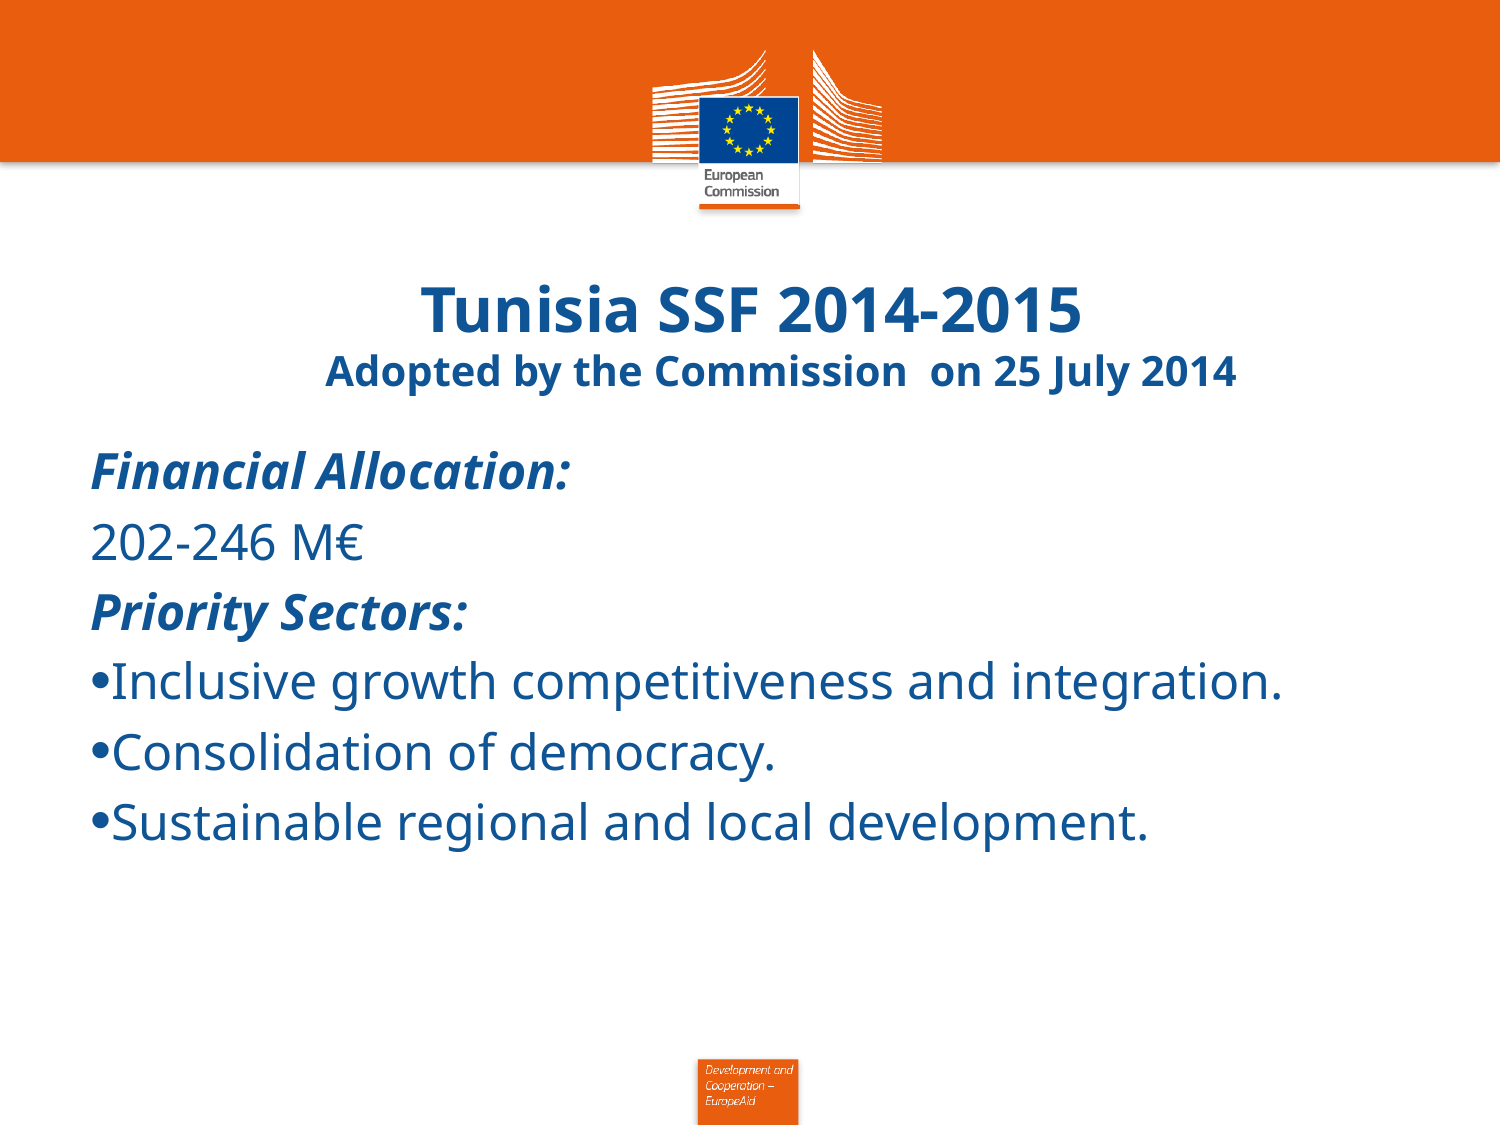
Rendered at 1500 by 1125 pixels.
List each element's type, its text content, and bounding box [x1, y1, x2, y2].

picture [615, 50, 882, 255]
picture [698, 1059, 799, 1125]
list Financial Allocation: 202-246 M€ Priority Sectors: Inclusive growth competitiveness and integration. Consolidation of democracy. Sustainable regional and local development. [74, 432, 1426, 988]
title Tunisia SSF 2014-2015 Adopted by the Commission on 25 July 2014 [76, 255, 1428, 410]
